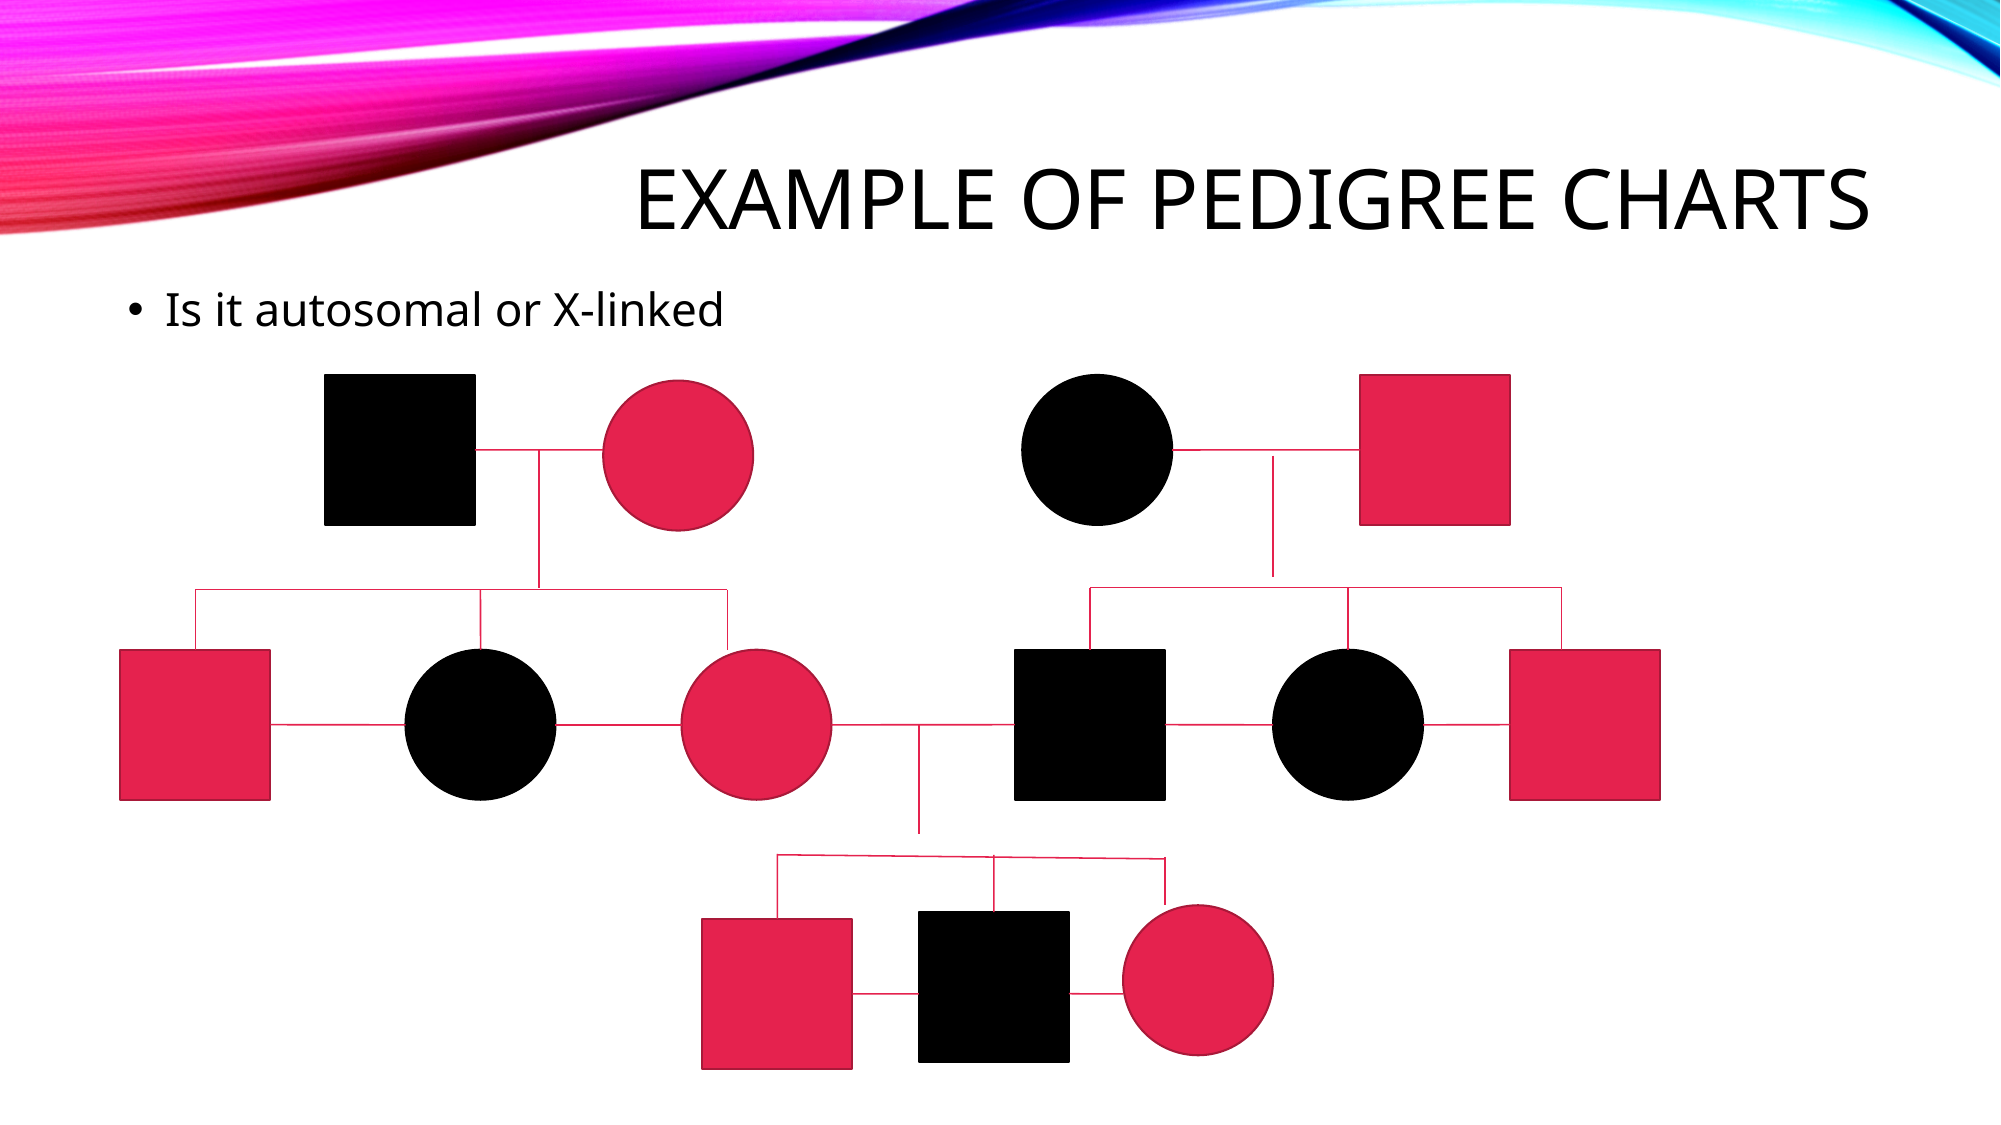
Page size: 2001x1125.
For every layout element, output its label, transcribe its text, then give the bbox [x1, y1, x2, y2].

title Example of pedigree charts [474, 125, 1888, 279]
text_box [995, 854, 1166, 860]
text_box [778, 854, 993, 860]
text_box [1359, 374, 1511, 526]
text_box [1122, 904, 1275, 1057]
text_box [119, 649, 271, 801]
text_box [1509, 649, 1661, 801]
picture [1890, 0, 2000, 75]
text_box [324, 374, 476, 526]
text_box [918, 911, 1070, 1063]
picture [0, 0, 2000, 237]
text_box [1272, 648, 1425, 801]
text_box [602, 379, 755, 532]
text_box [680, 648, 833, 801]
text_box [404, 648, 557, 801]
text_box [1021, 373, 1174, 526]
text_box [701, 918, 853, 1070]
list Is it autosomal or X-linked [112, 279, 1888, 1021]
picture [1910, 0, 2000, 45]
text_box [1014, 649, 1166, 801]
